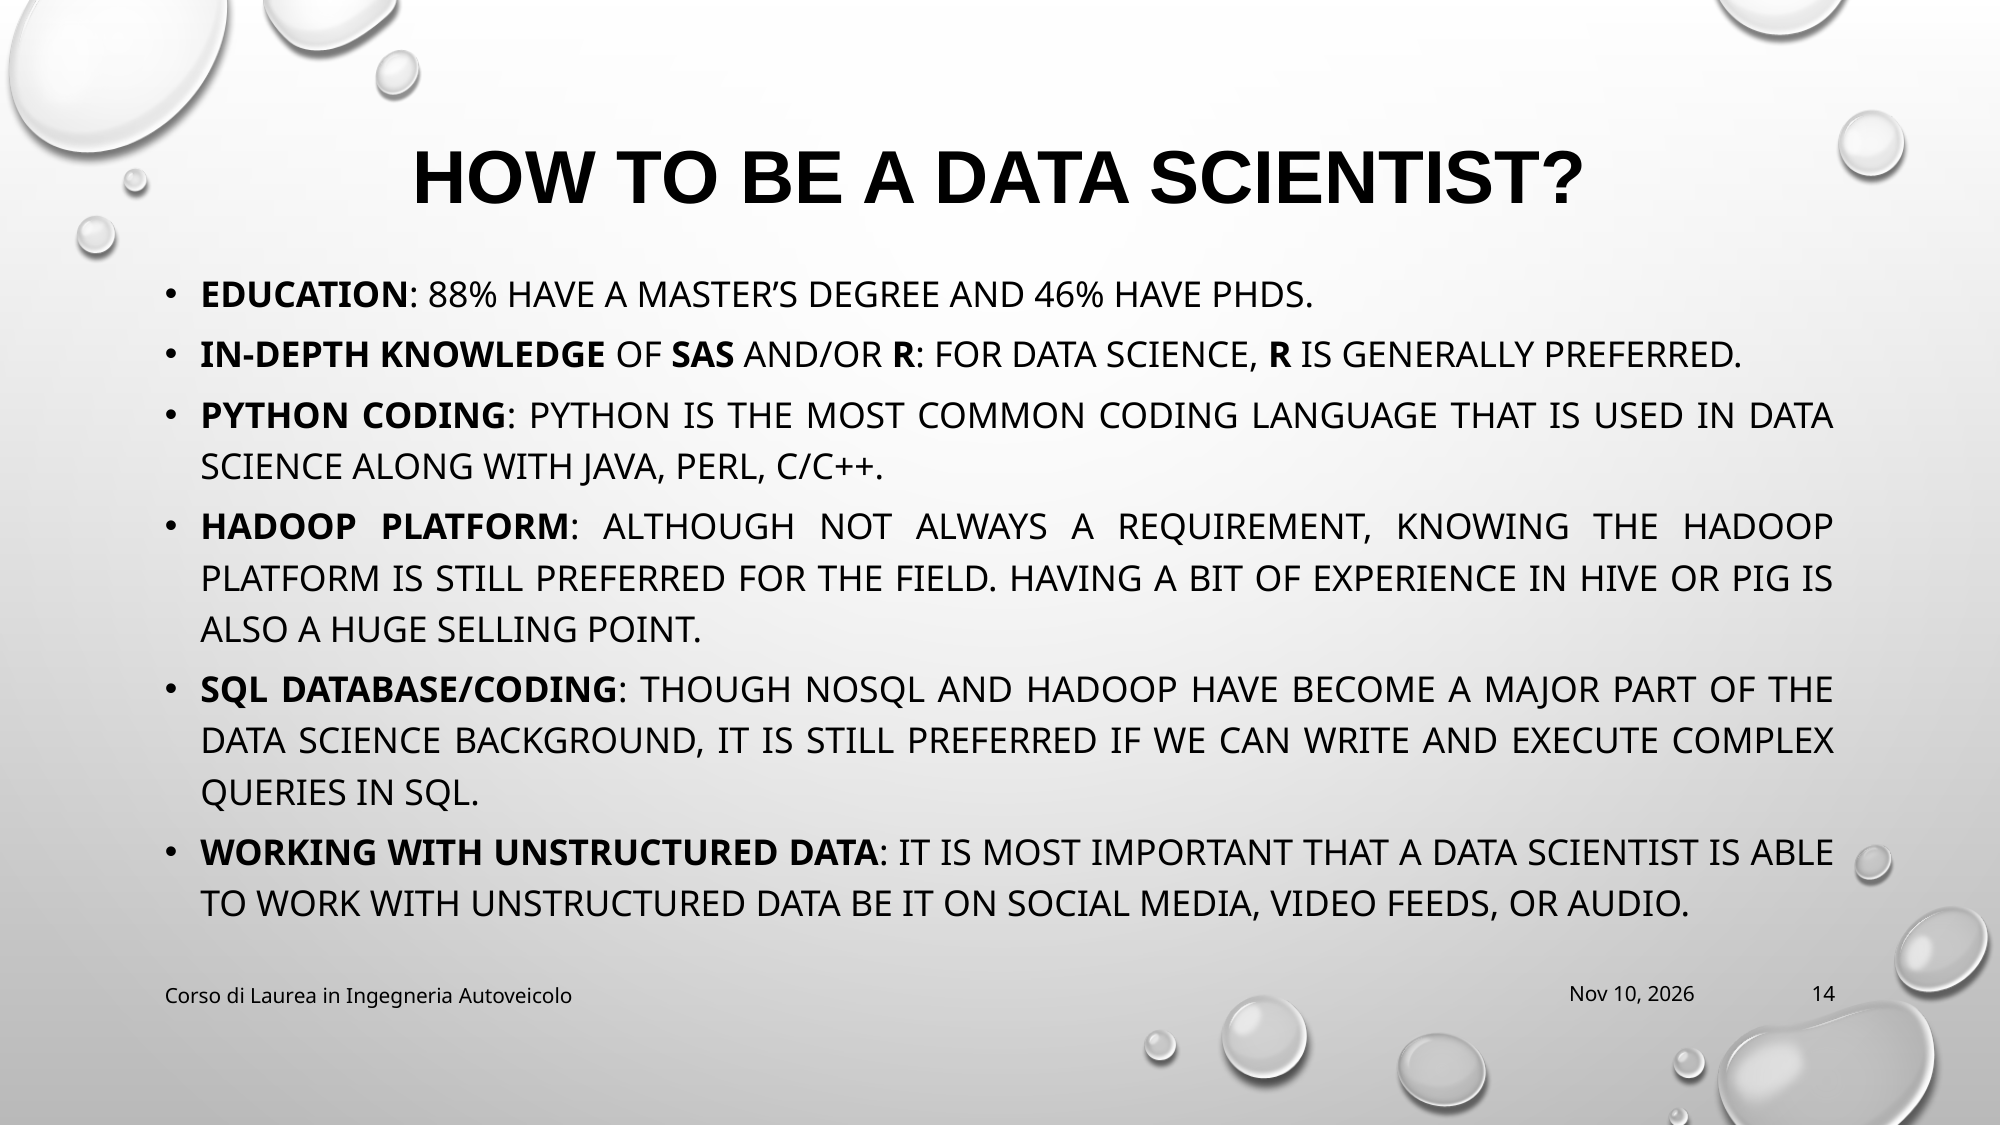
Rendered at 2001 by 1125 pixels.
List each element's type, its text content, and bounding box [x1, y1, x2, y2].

slide_number 14 [1724, 965, 1851, 1025]
title How to be a Data Scientist? [149, 81, 1851, 278]
list Education: 88% have a Master’s Degree and 46% have PhDs. In-depth knowledge of SAS and/or R: For Data Science, R is generally preferred. Python coding: Python is the most common coding language that is used in data science along with Java, Perl, C/C++. Hadoop platform: Although not always a requirement, knowing the Hadoop platform is still preferred for the field. Having a bit of experience in Hive or Pig is also a huge selling point. SQL database/coding: Though NoSQL and Hadoop have become a major part of the Data Science background, it is still preferred if we can write and execute complex queries in SQL. Working with unstructured data: It is most important that a Data Scientist is able to work with unstructured data be it on social media, video feeds, or audio. [149, 278, 1851, 943]
picture [0, 0, 2000, 1125]
footer Corso di Laurea in Ingegneria Autoveicolo [149, 965, 1245, 1025]
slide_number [1259, 965, 1710, 1025]
